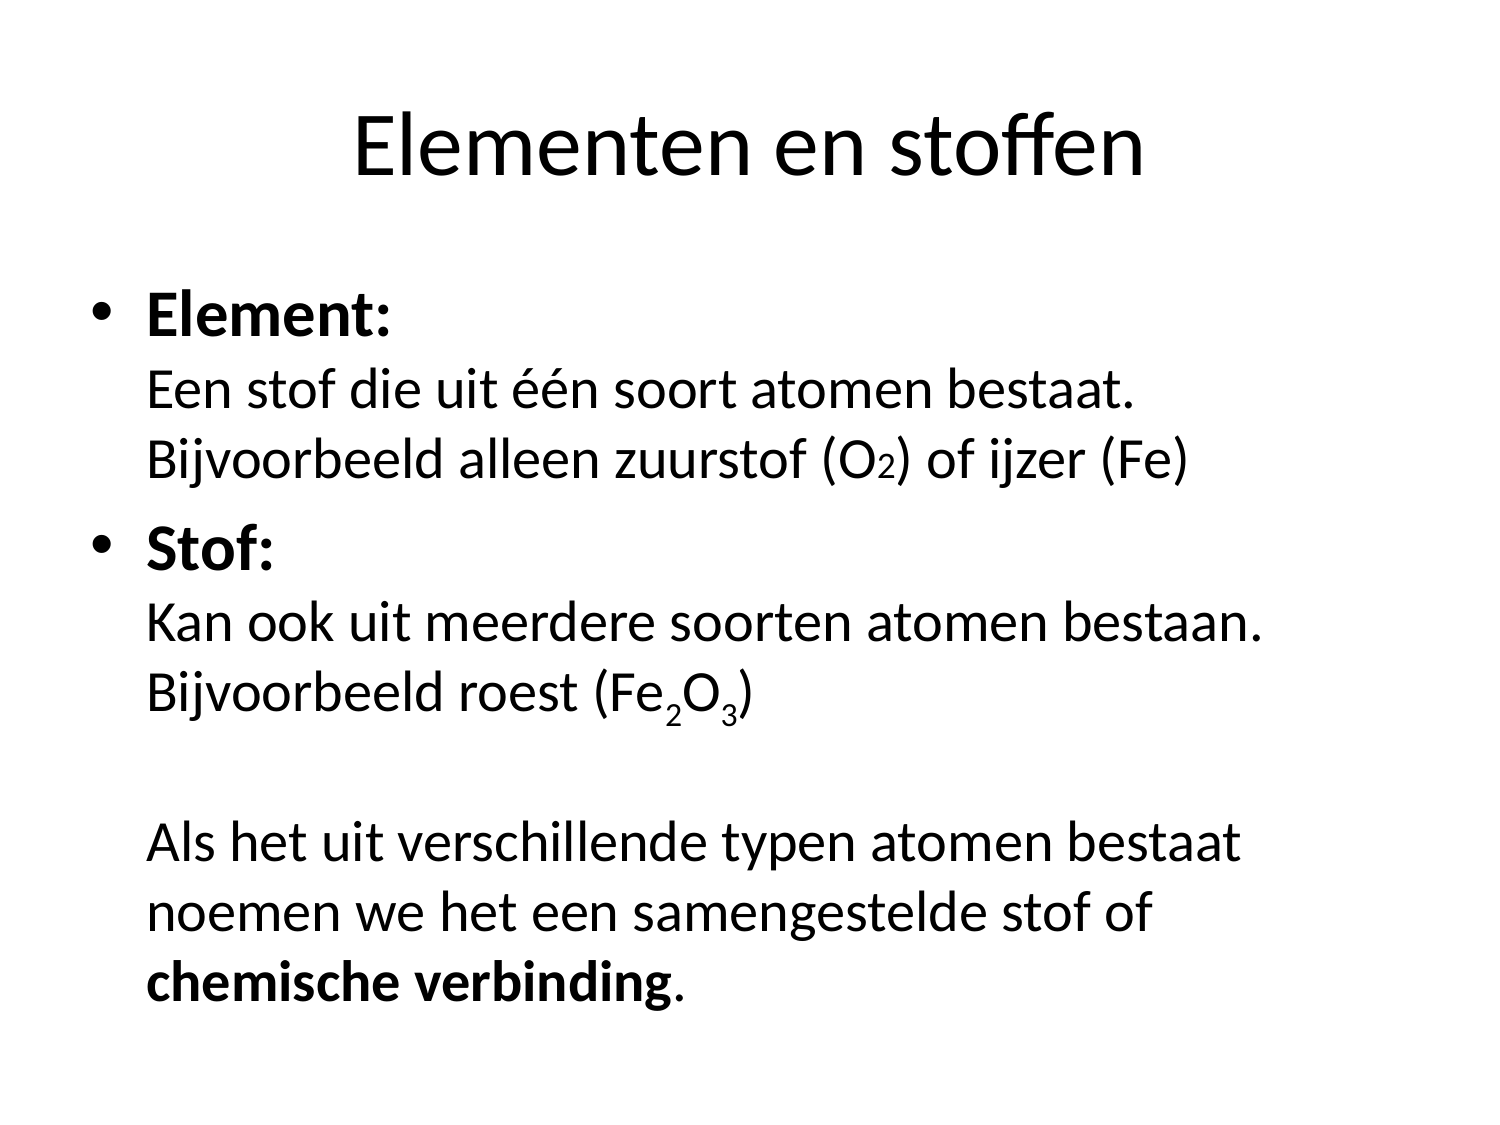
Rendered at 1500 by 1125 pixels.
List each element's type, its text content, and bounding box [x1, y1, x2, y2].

title Elementen en stoffen [75, 45, 1425, 233]
list Element: Een stof die uit één soort atomen bestaat. Bijvoorbeeld alleen zuurstof (O2) of ijzer (Fe) Stof: Kan ook uit meerdere soorten atomen bestaan. Bijvoorbeeld roest (Fe2O3) Als het uit verschillende typen atomen bestaat noemen we het een samengestelde stof of chemische verbinding. [75, 262, 1425, 1047]
